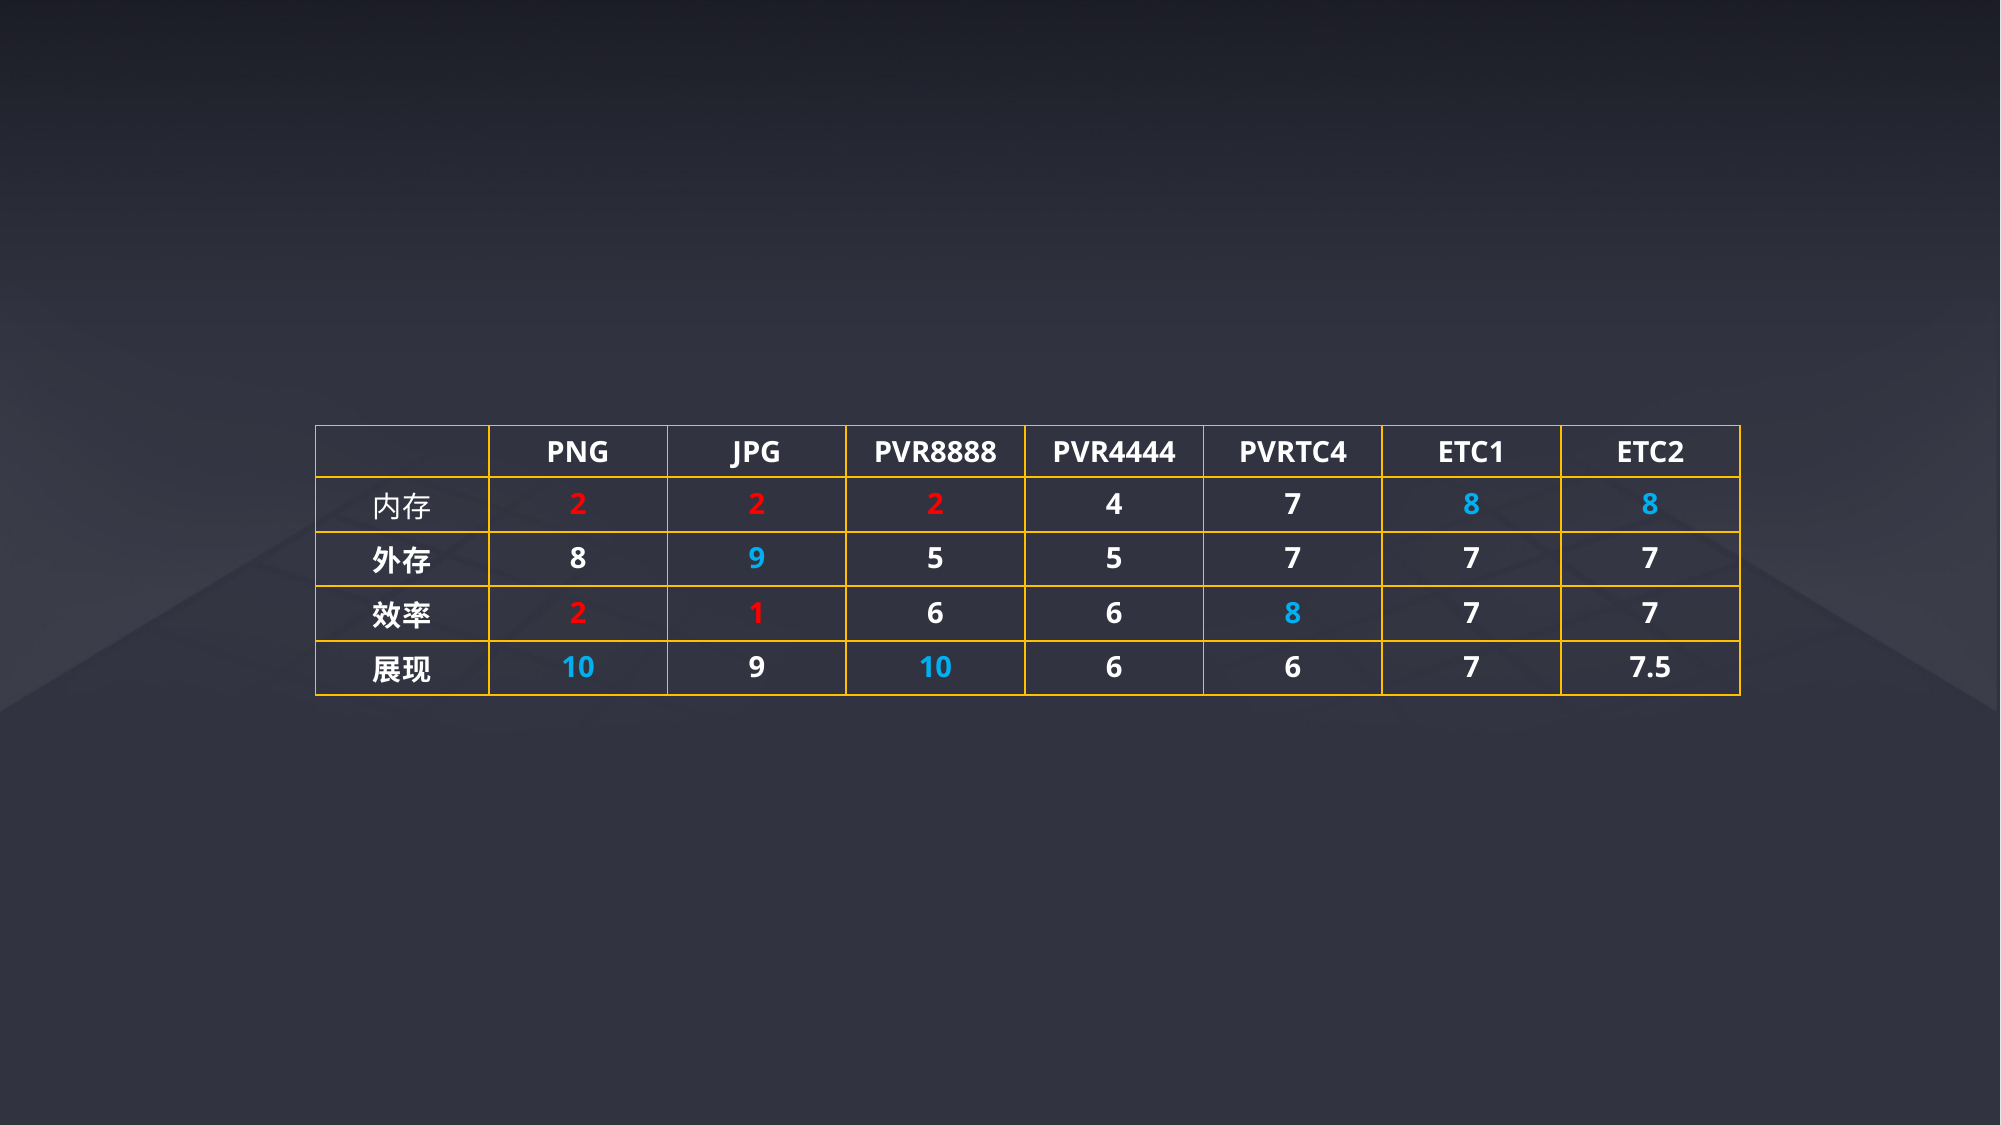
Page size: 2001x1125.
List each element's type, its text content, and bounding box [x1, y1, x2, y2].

table_cell 4 [1026, 478, 1203, 531]
table_cell 1 [668, 587, 845, 640]
picture [0, 0, 2001, 1125]
table_header PVR8888 [847, 426, 1024, 476]
table_header ETC2 [1562, 426, 1739, 476]
table_cell 效率 [316, 587, 488, 640]
table_header JPG [668, 426, 845, 476]
table_cell 6 [1204, 642, 1381, 694]
table_cell 10 [490, 642, 667, 694]
table_cell 7 [1562, 533, 1739, 585]
table_cell 内存 [316, 478, 488, 531]
table_cell 6 [1026, 587, 1203, 640]
table_header ETC1 [1383, 426, 1560, 476]
table_header [316, 426, 488, 476]
table_cell 7 [1204, 478, 1381, 531]
table_cell 8 [490, 533, 667, 585]
table_cell 2 [847, 478, 1024, 531]
table_header PNG [490, 426, 667, 476]
table_cell 2 [490, 587, 667, 640]
table_cell 6 [1026, 642, 1203, 694]
table_cell 8 [1562, 478, 1739, 531]
table_cell 7 [1204, 533, 1381, 585]
table_cell 7 [1562, 587, 1739, 640]
table_cell 10 [847, 642, 1024, 694]
table_cell 7 [1383, 533, 1560, 585]
table_cell 2 [668, 478, 845, 531]
table_cell 5 [847, 533, 1024, 585]
table_cell 7 [1383, 642, 1560, 694]
table_header PVR4444 [1026, 426, 1203, 476]
table_cell 展现 [316, 642, 488, 694]
table_cell 8 [1383, 478, 1560, 531]
table_cell 9 [668, 642, 845, 694]
table_cell 8 [1204, 587, 1381, 640]
table_cell 5 [1026, 533, 1203, 585]
table_cell 2 [490, 478, 667, 531]
table_cell 9 [668, 533, 845, 585]
table_cell 6 [847, 587, 1024, 640]
table_cell 外存 [316, 533, 488, 585]
table_cell 7.5 [1562, 642, 1739, 694]
table_header PVRTC4 [1204, 426, 1381, 476]
table_cell 7 [1383, 587, 1560, 640]
